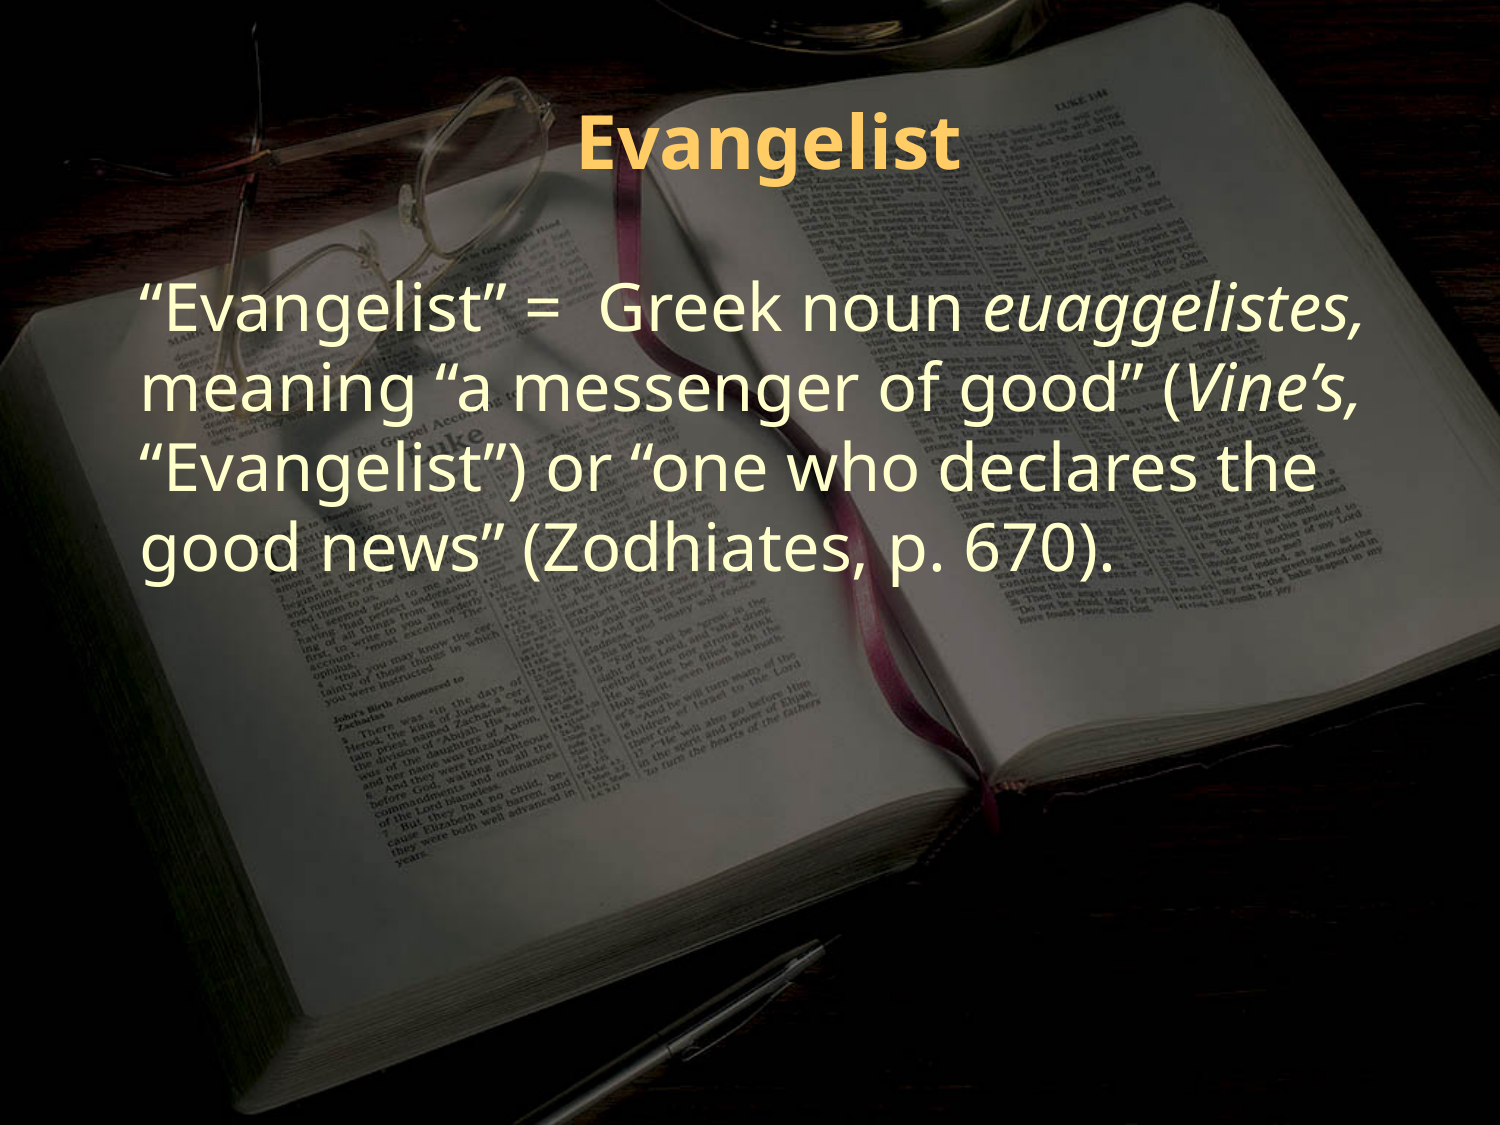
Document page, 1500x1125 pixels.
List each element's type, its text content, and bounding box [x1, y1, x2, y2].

text_box Evangelist “Evangelist” = Greek noun euaggelistes, meaning “a messenger of good” (Vine’s, “Evangelist”) or “one who declares the good news” (Zodhiates, p. 670). [124, 87, 1413, 592]
picture [0, 0, 1500, 1125]
